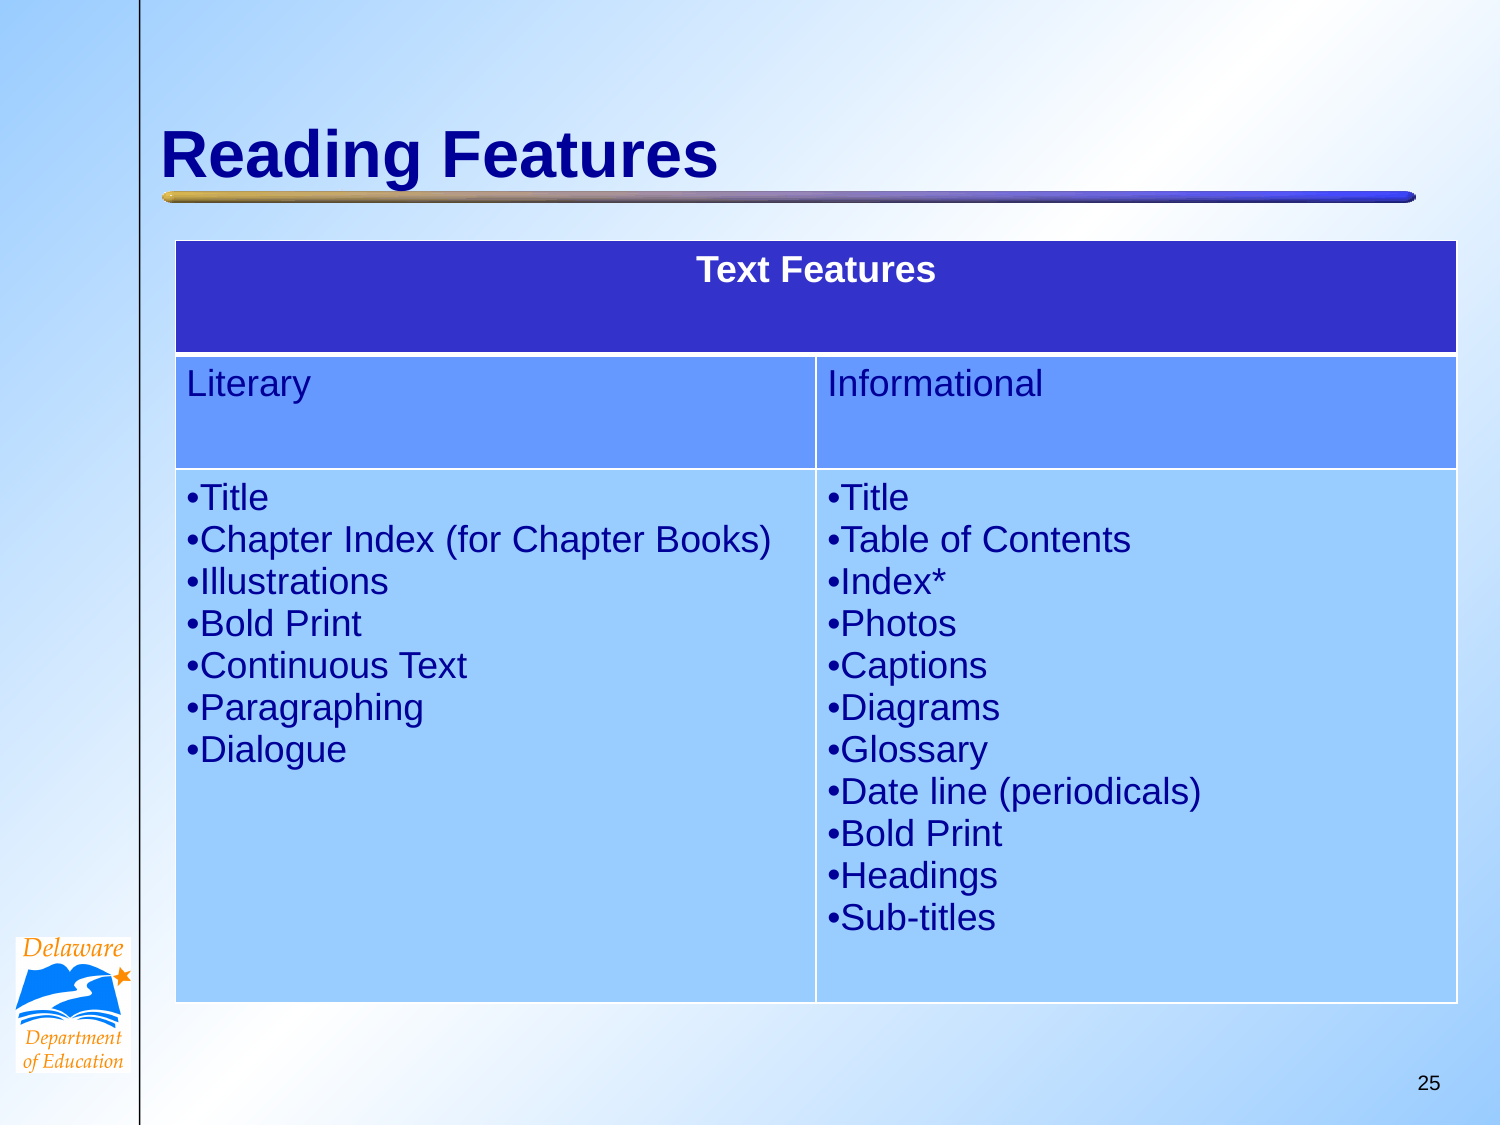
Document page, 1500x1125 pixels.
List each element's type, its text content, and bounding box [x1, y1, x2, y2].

table_cell Title Chapter Index (for Chapter Books) Illustrations Bold Print Continuous Text Paragraphing Dialogue [176, 470, 815, 1002]
table_header Text Features [176, 241, 1456, 352]
title Reading Features [152, 0, 1444, 199]
slide_number 24 [1142, 1054, 1456, 1110]
table_cell Literary [176, 357, 815, 468]
picture [15, 937, 131, 1073]
picture [152, 199, 1425, 204]
table_cell Title Table of Contents Index* Photos Captions Diagrams Glossary Date line (periodicals) Bold Print Headings Sub-titles [817, 470, 1456, 1002]
table_cell Informational [817, 357, 1456, 468]
